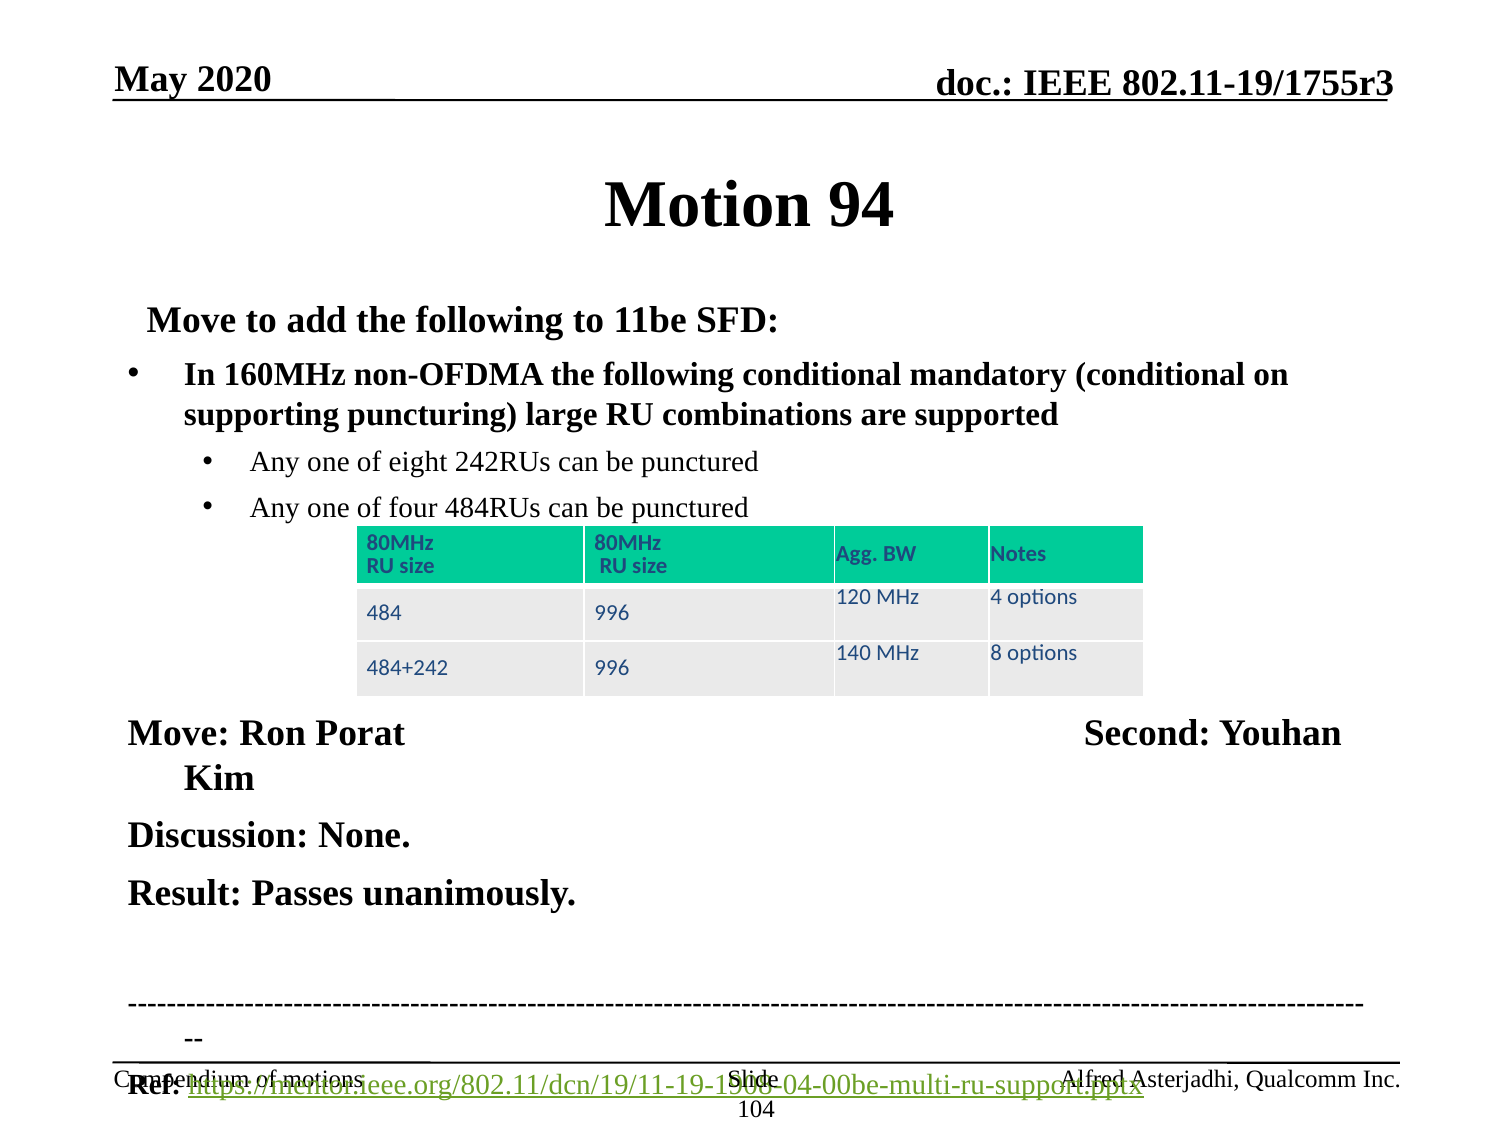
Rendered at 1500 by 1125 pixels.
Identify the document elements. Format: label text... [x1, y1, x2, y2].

table_cell 120 MHz [835, 589, 988, 640]
table_cell 140 MHz [835, 642, 988, 696]
table_header Notes [990, 526, 1143, 583]
footer Alfred Asterjadhi, Qualcomm Inc. [878, 1061, 1402, 1093]
table_header Agg. BW [835, 526, 988, 583]
table_cell 484 [357, 589, 583, 640]
table_cell 996 [585, 642, 834, 696]
title Motion 94 [112, 112, 1388, 286]
table_cell 484+242 [357, 642, 583, 696]
table_header 80MHz RU size [585, 526, 834, 583]
table_cell 996 [585, 589, 834, 640]
table_cell 8 options [990, 642, 1143, 696]
slide_number Slide 104 [712, 1061, 800, 1123]
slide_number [114, 54, 423, 100]
list Move to add the following to 11be SFD: In 160MHz non-OFDMA the following conditional mandatory (conditional on supporting puncturing) large RU combinations are supported Any one of eight 242RUs can be punctured Any one of four 484RUs can be punctured Move: Ron Porat Second: Youhan Kim Discussion: None. Result: Passes unanimously. --------------------------------------------------------------------------------------------------------------------------------- Ref: https://mentor.ieee.org/802.11/dcn/19/11-19-1908-04-00be-multi-ru-support.pptx [112, 286, 1388, 1071]
table_header 80MHz RU size [357, 526, 583, 583]
table_cell 4 options [990, 589, 1143, 640]
